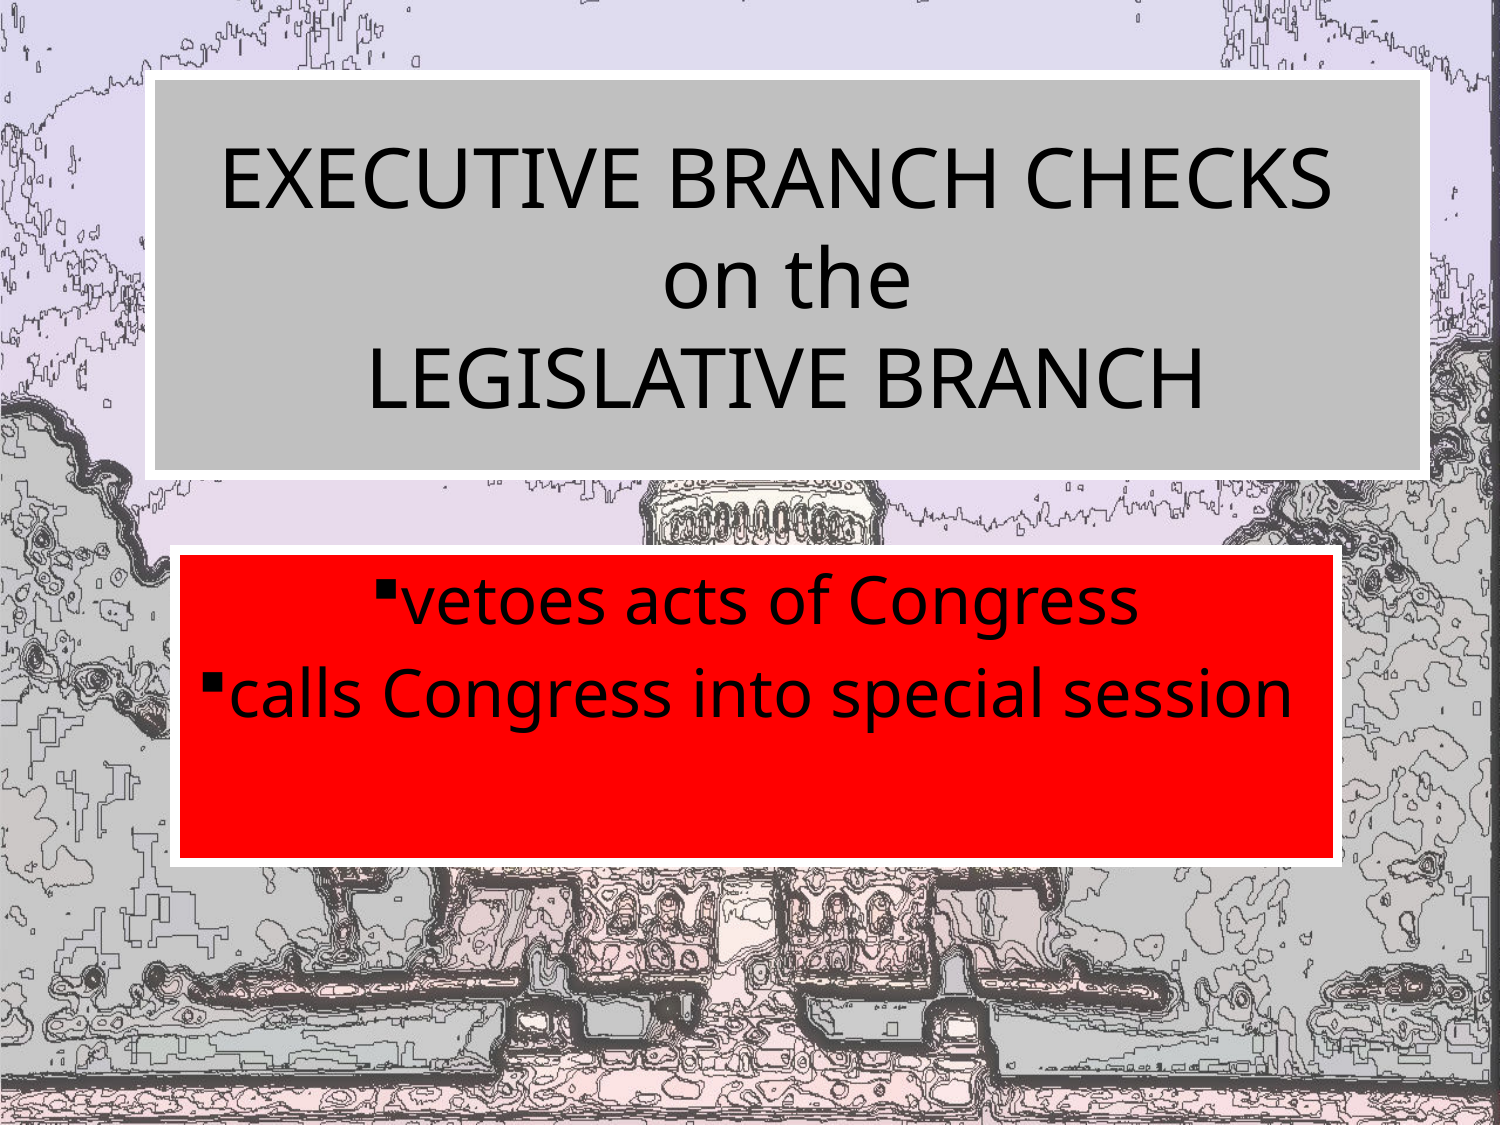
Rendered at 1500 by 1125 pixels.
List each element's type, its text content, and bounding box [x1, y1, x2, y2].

subtitle vetoes acts of Congress calls Congress into special session [174, 549, 1338, 863]
title EXECUTIVE BRANCH CHECKS on the LEGISLATIVE BRANCH [150, 75, 1425, 475]
picture [0, 0, 1500, 1125]
